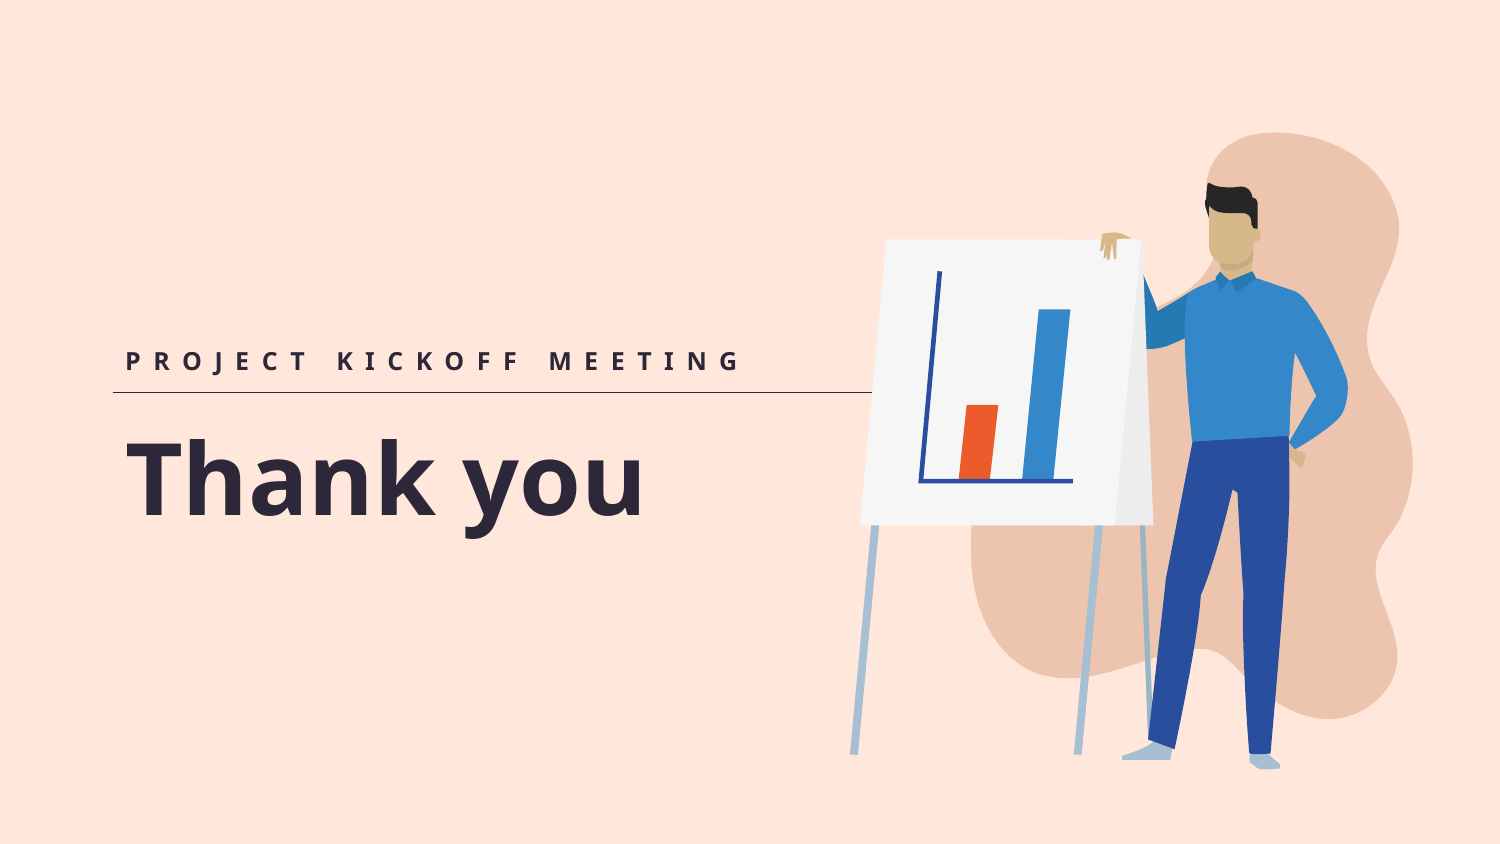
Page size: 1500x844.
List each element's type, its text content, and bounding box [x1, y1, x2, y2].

text_box PROJECT KICKOFF MEETING [125, 345, 844, 376]
text_box Thank you [124, 415, 844, 536]
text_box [849, 182, 1349, 770]
text_box [1206, 132, 1413, 715]
